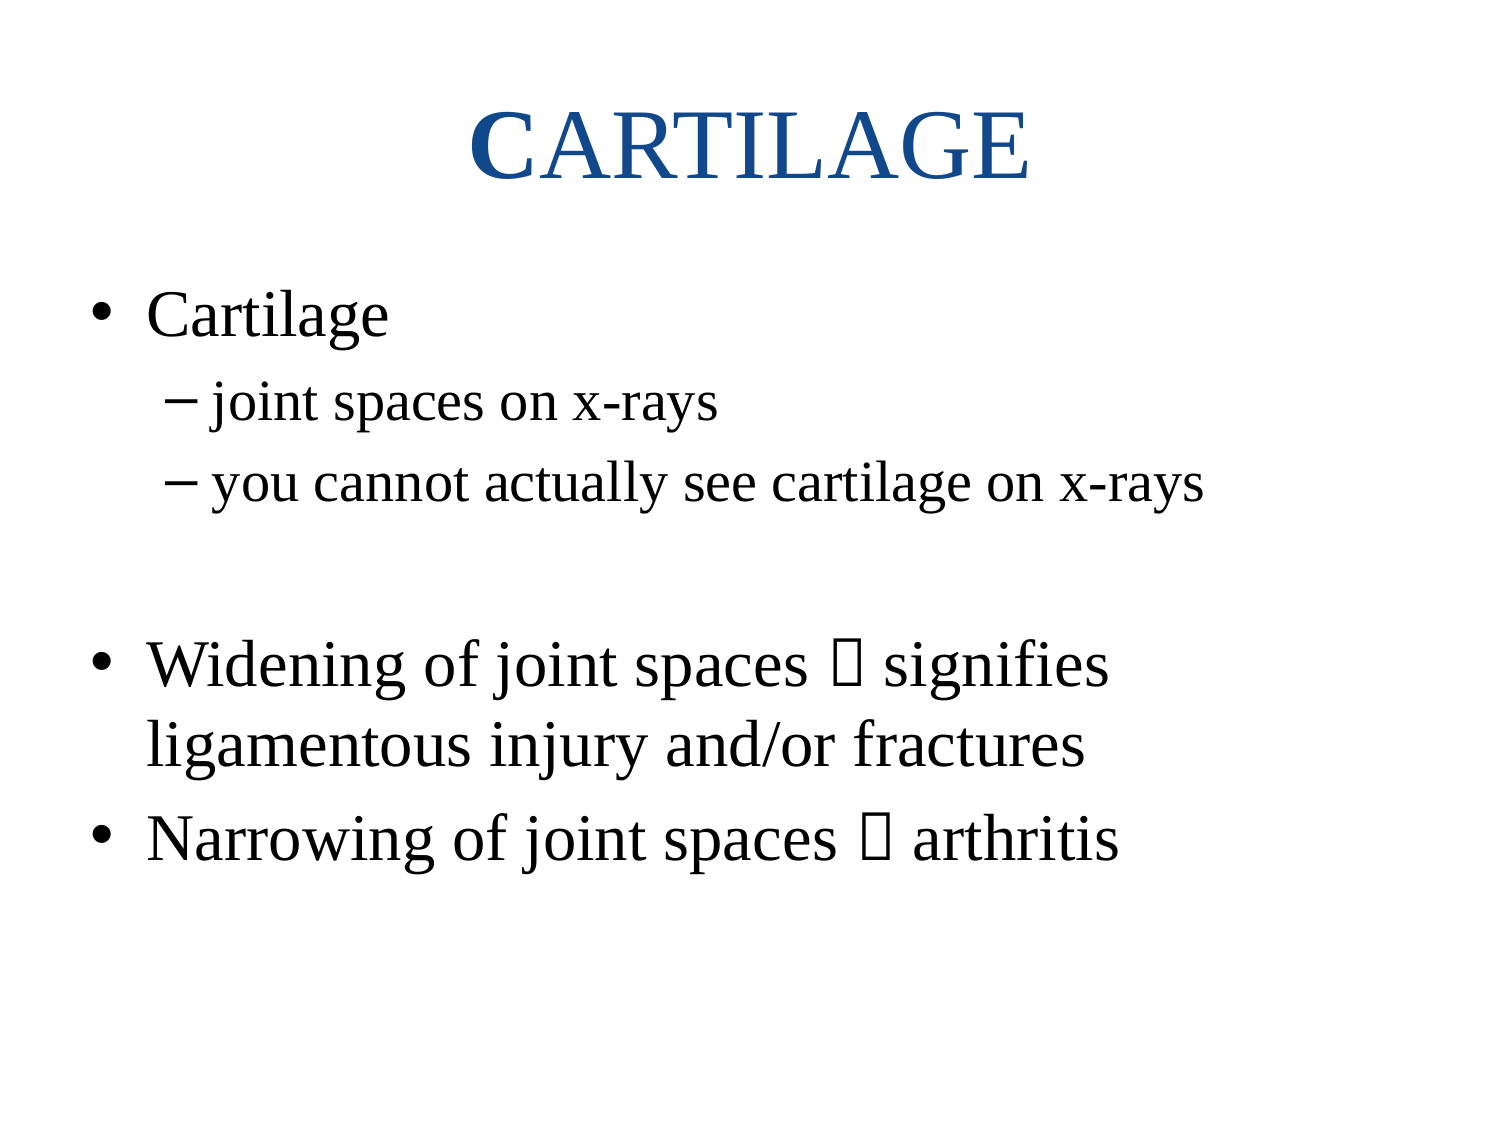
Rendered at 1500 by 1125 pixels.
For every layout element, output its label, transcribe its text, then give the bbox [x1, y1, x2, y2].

title CARTILAGE [75, 45, 1425, 233]
list Cartilage joint spaces on x-rays you cannot actually see cartilage on x-rays Widening of joint spaces  signifies ligamentous injury and/or fractures Narrowing of joint spaces  arthritis [75, 262, 1425, 1005]
